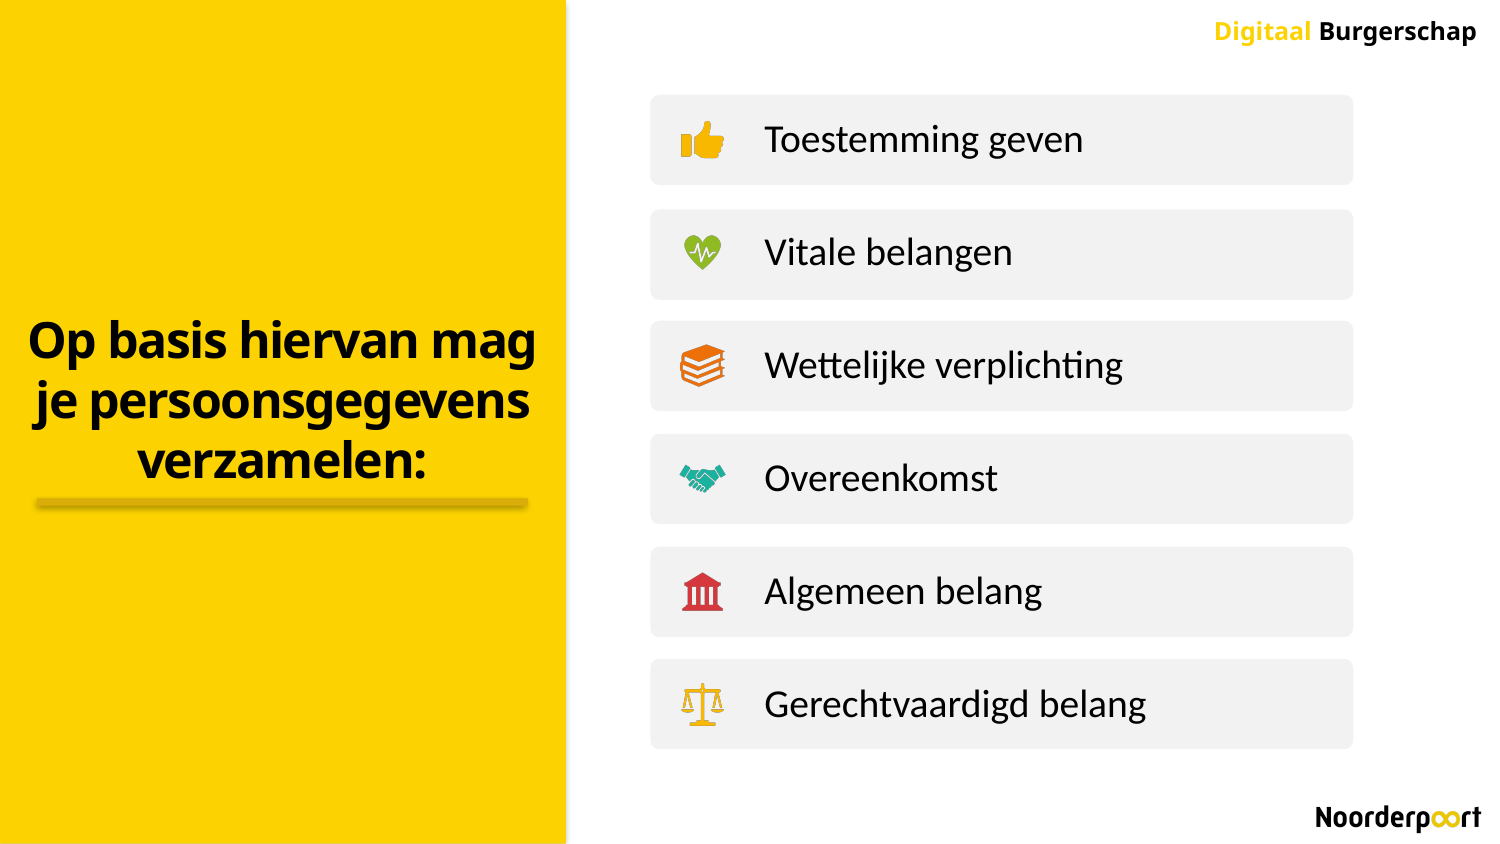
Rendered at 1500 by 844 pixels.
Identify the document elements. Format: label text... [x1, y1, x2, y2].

text_box Digitaal Burgerschap [1199, 8, 1500, 54]
text_box Op basis hiervan mag je persoonsgegevens verzamelen: [12, 301, 553, 497]
text_box [36, 498, 529, 507]
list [650, 94, 1354, 751]
picture [1315, 804, 1482, 835]
text_box [0, 0, 567, 844]
